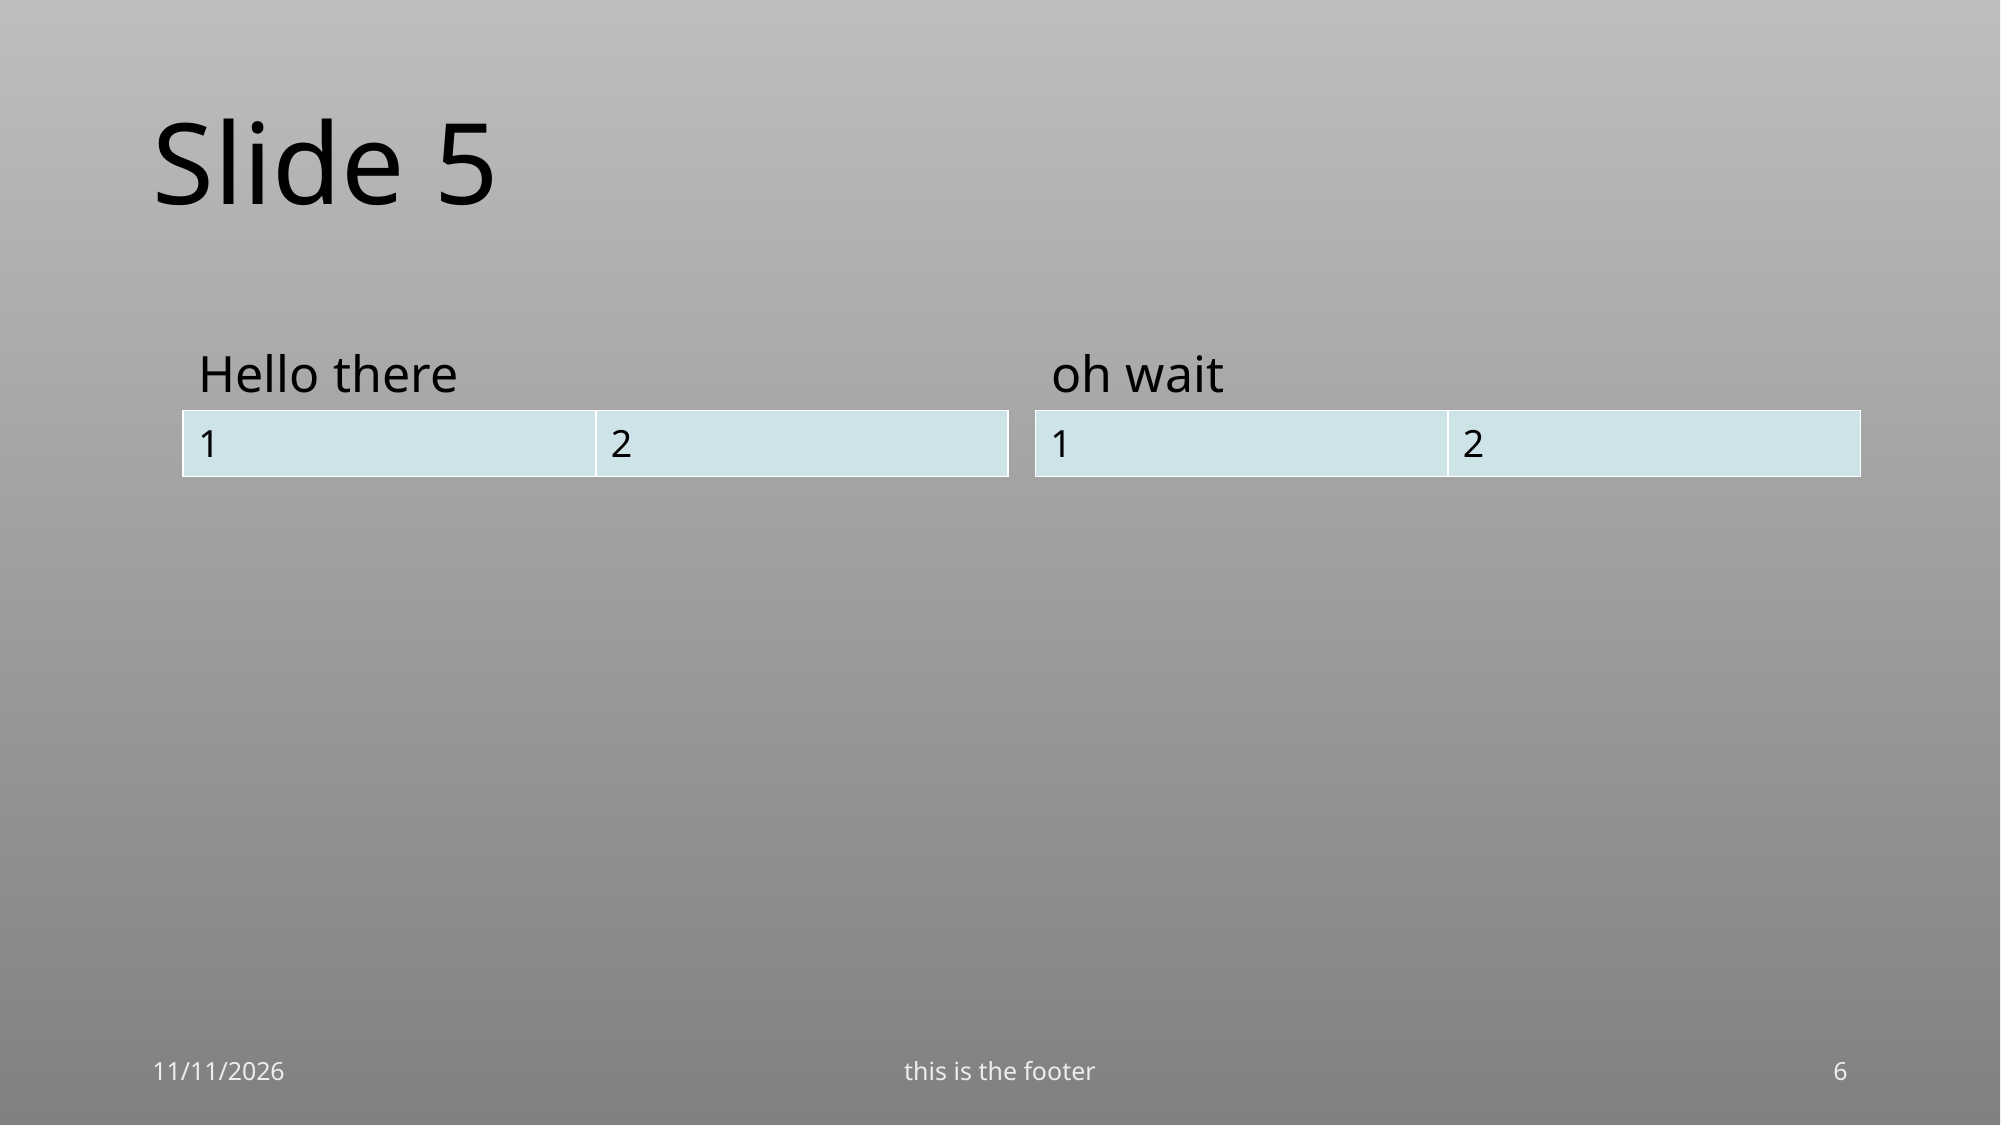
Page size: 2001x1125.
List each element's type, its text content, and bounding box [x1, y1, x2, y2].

footer this is the footer [662, 1042, 1338, 1103]
table_header 1 [1036, 411, 1447, 476]
picture [0, 0, 2001, 1125]
list oh wait [1036, 275, 1863, 411]
slide_number ‹#› [1412, 1042, 1863, 1103]
table_header 1 [184, 411, 595, 476]
list Hello there [183, 275, 1009, 410]
table_header 2 [597, 411, 1007, 476]
title Slide 5 [137, 59, 1863, 278]
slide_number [137, 1042, 588, 1103]
table_header 2 [1449, 411, 1860, 476]
